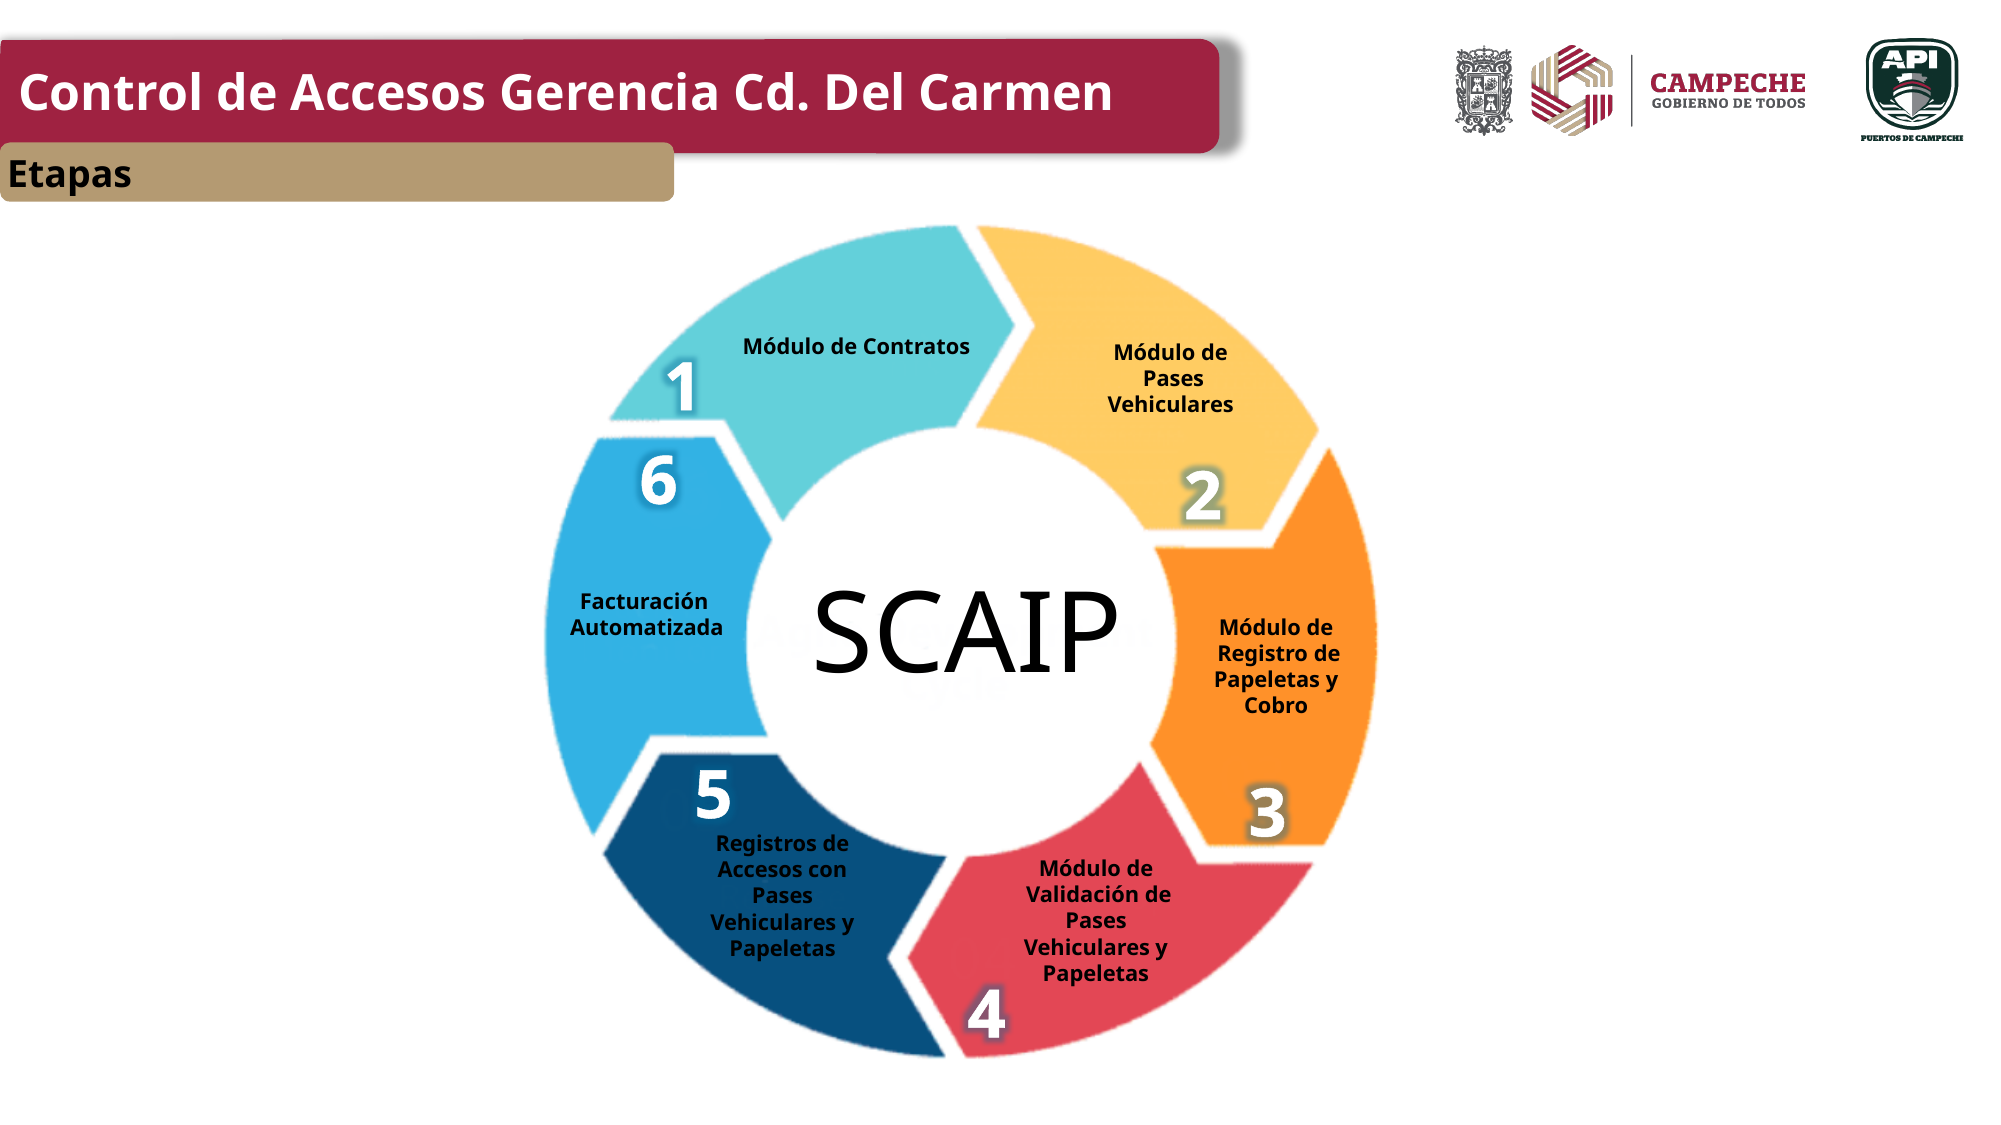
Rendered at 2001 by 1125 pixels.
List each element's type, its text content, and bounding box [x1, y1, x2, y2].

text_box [432, 203, 1391, 1071]
picture [1861, 38, 1964, 141]
text_box Etapas [0, 142, 675, 202]
list Control de Accesos Gerencia Cd. Del Carmen [3, 46, 1204, 142]
picture [1455, 45, 1805, 136]
